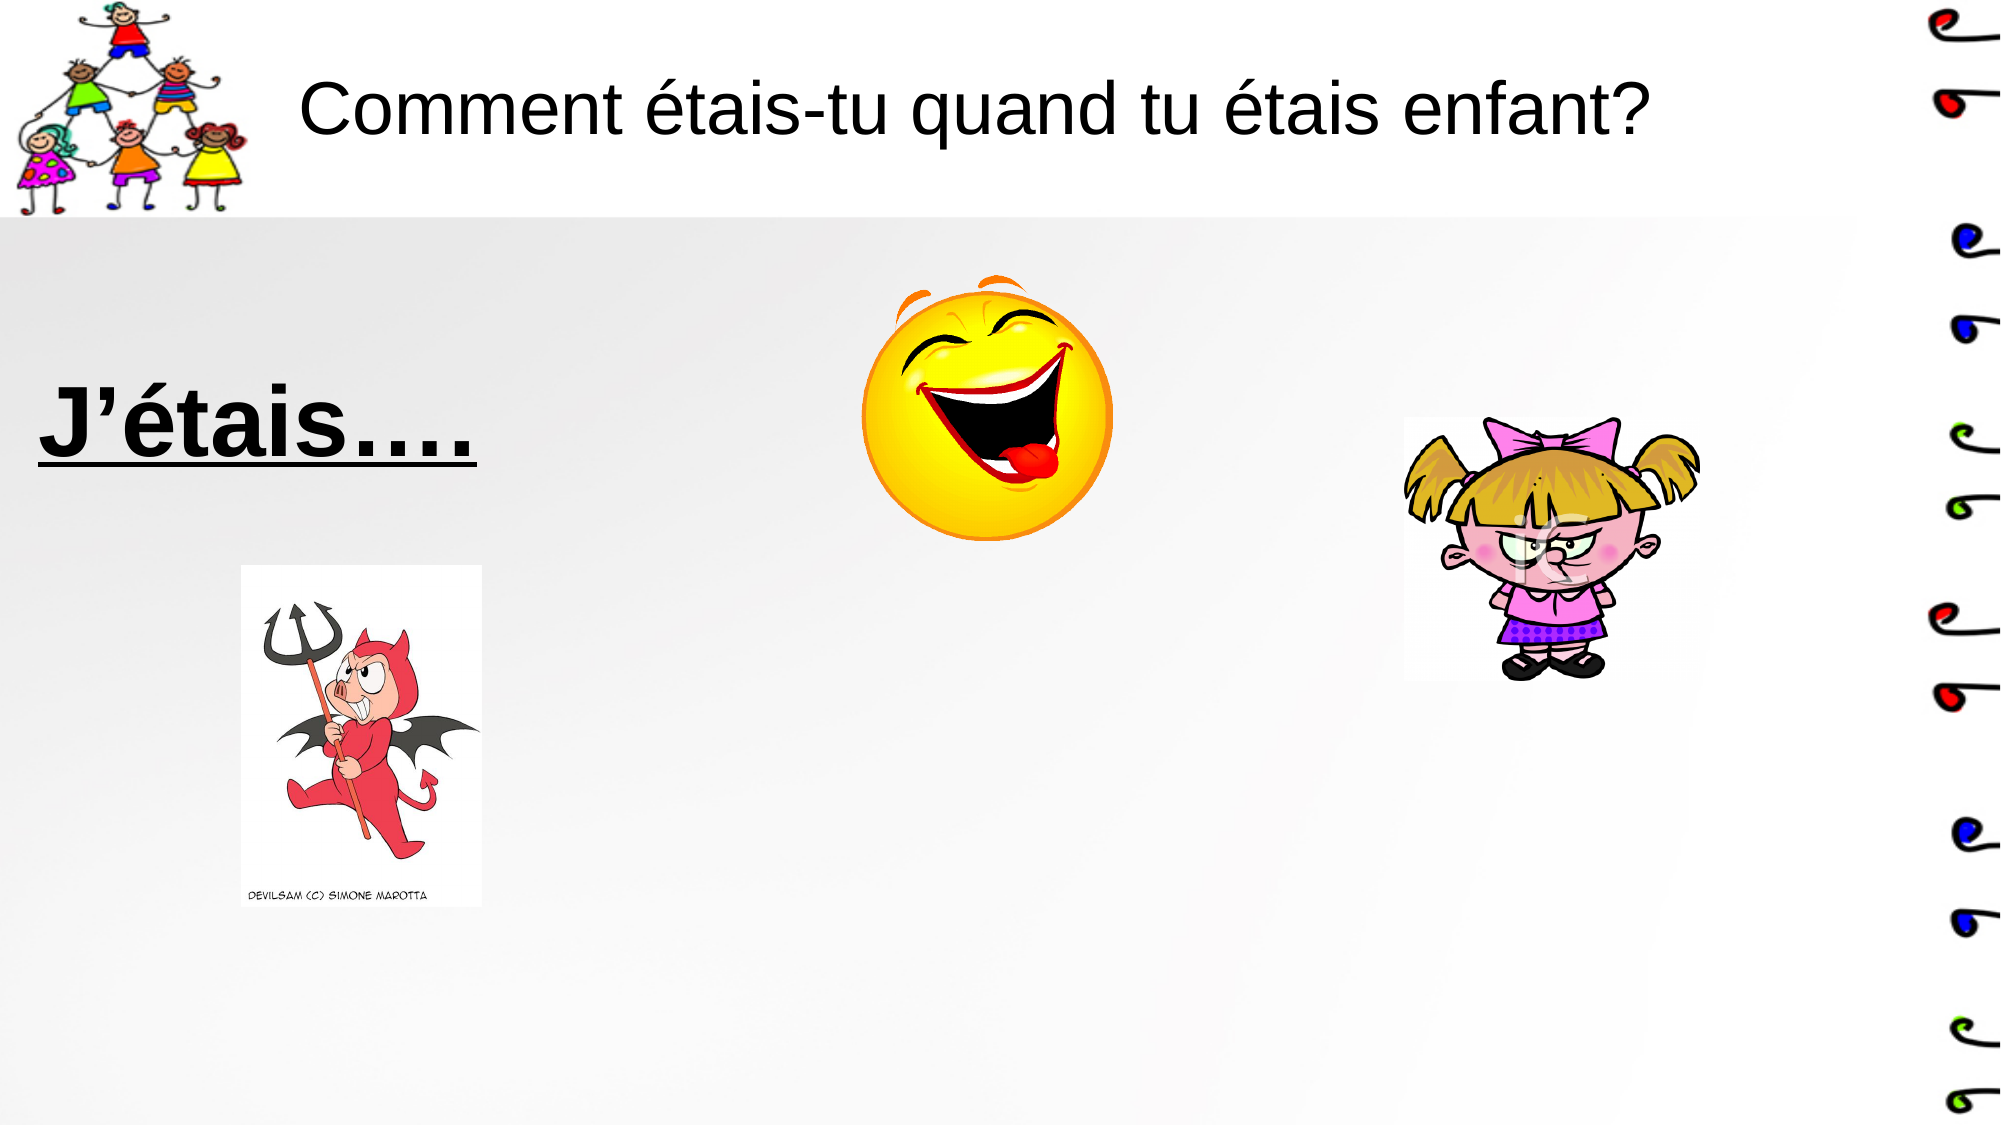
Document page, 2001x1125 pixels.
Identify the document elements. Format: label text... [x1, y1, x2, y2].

picture [0, 0, 2001, 1125]
text_box J’étais…. [23, 349, 855, 484]
title Comment étais-tu quand tu étais enfant? [283, 16, 1951, 192]
